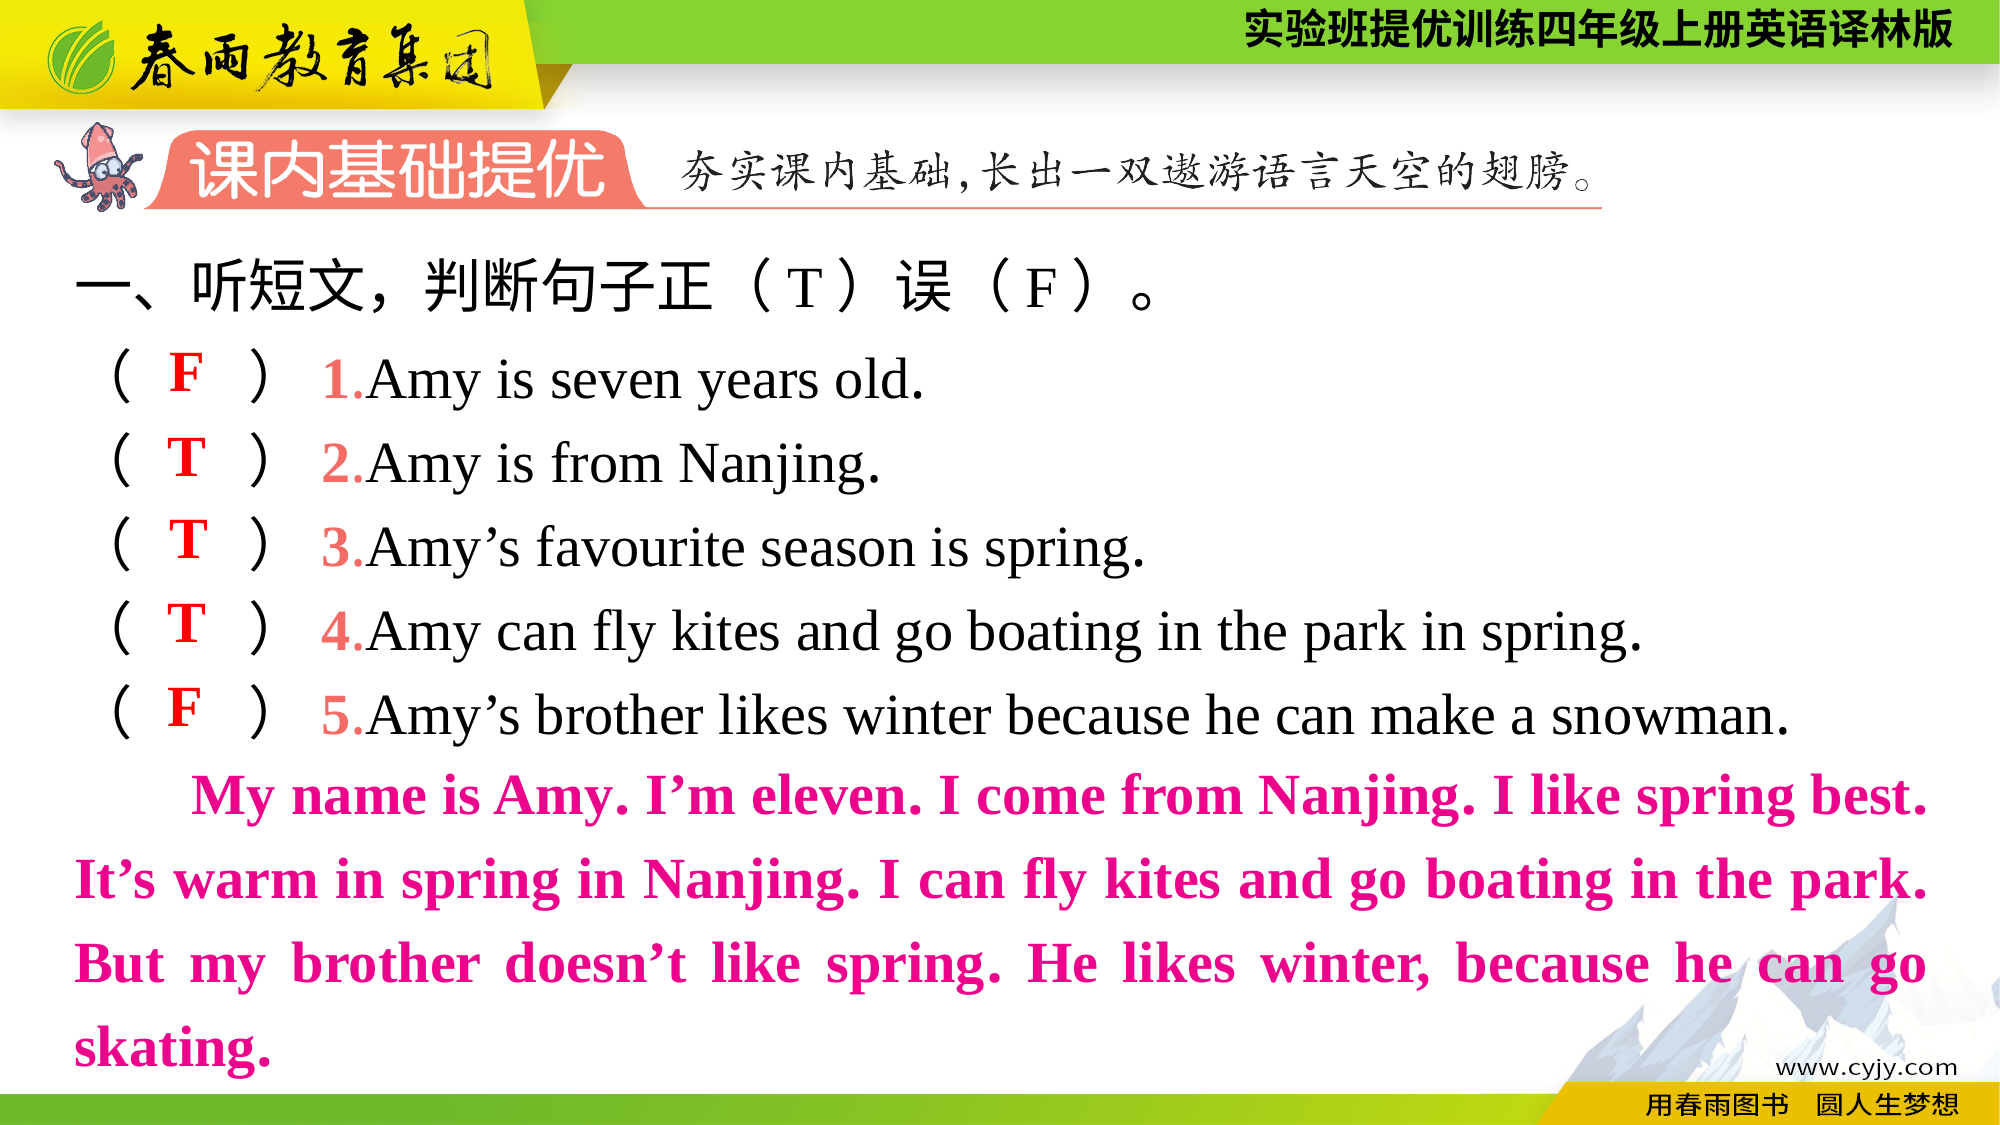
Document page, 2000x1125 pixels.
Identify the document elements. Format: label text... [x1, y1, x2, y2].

text_box My name is Amy. I’m eleven. I come from Nanjing. I like spring best. It’s warm in spring in Nanjing. I can fly kites and go boating in the park. But my brother doesn’t like spring. He likes winter, because he can go skating. [59, 754, 1944, 1086]
text_box F [152, 660, 218, 746]
text_box T [154, 492, 223, 578]
text_box T [152, 576, 222, 662]
text_box F [154, 325, 220, 410]
text_box （ ）1.Amy is seven years old. （ ）2.Amy is from Nanjing. （ ）3.Amy’s favourite season is spring. （ ）4.Amy can fly kites and go boating in the park in spring. （ ）5.Amy’s brother likes winter because he can make a snowman. [59, 319, 1944, 754]
text_box T [152, 410, 222, 496]
picture [0, 0, 2000, 1125]
list 一、听短文，判断句子正（T）误（F）。 [59, 221, 1944, 319]
